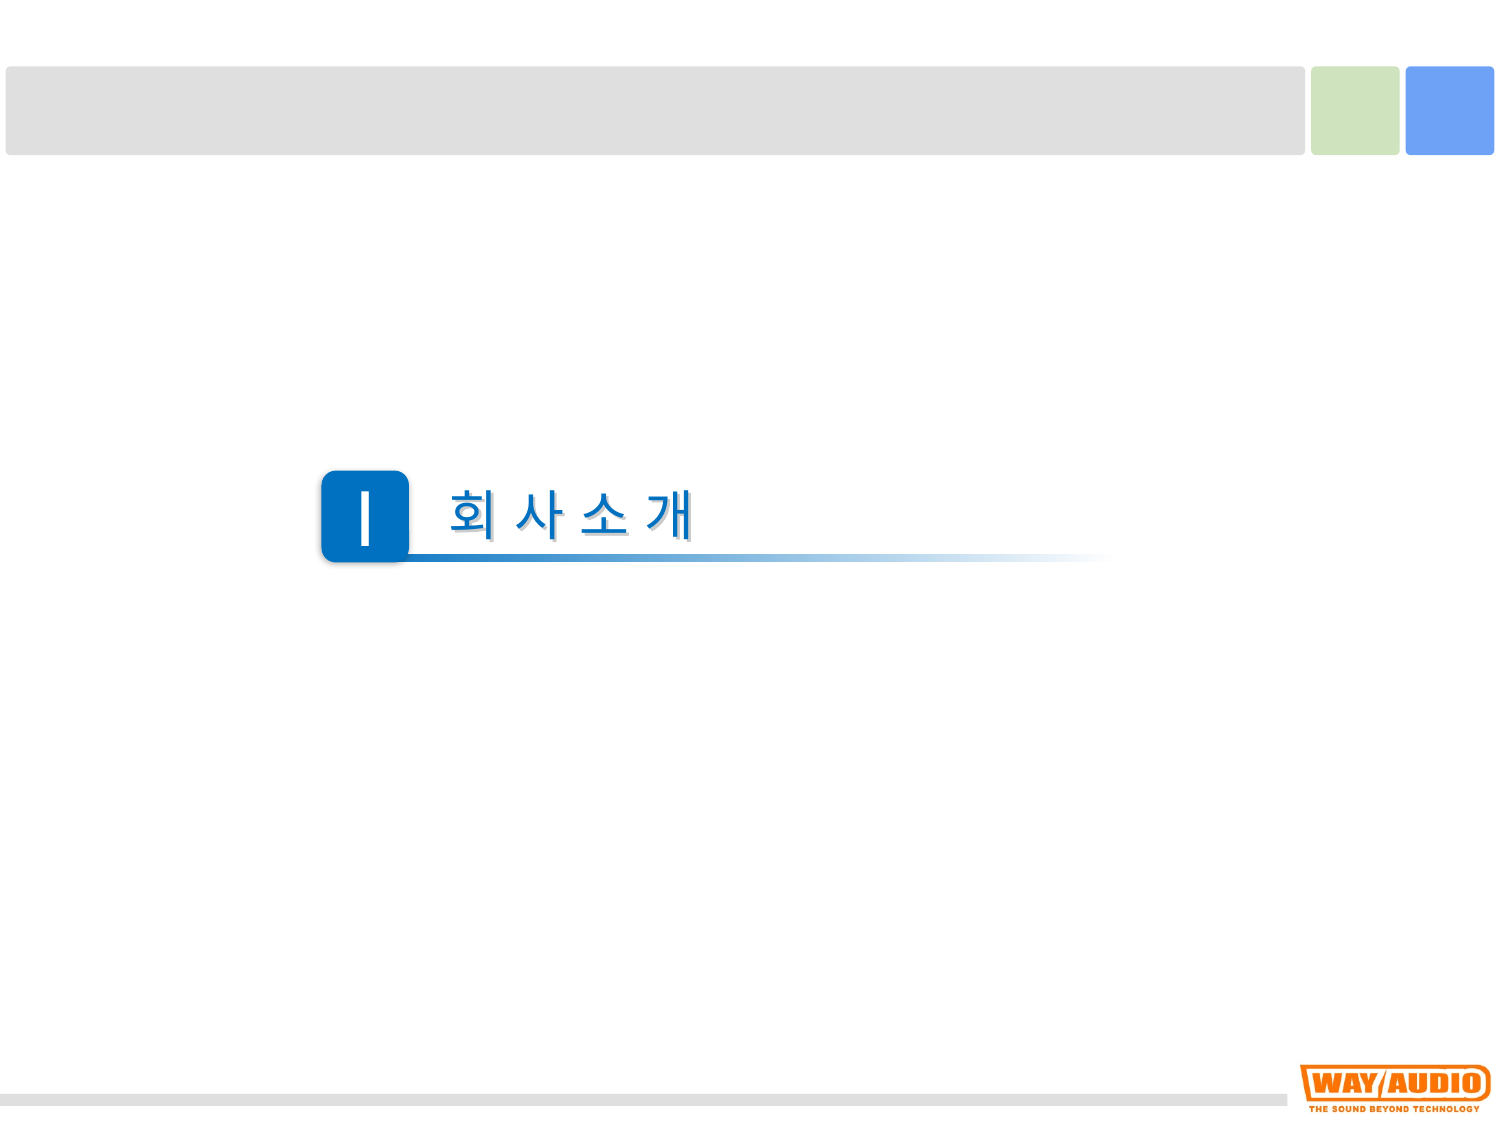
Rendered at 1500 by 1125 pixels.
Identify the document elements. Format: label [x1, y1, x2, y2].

picture [1293, 1060, 1496, 1115]
text_box [321, 470, 1114, 563]
